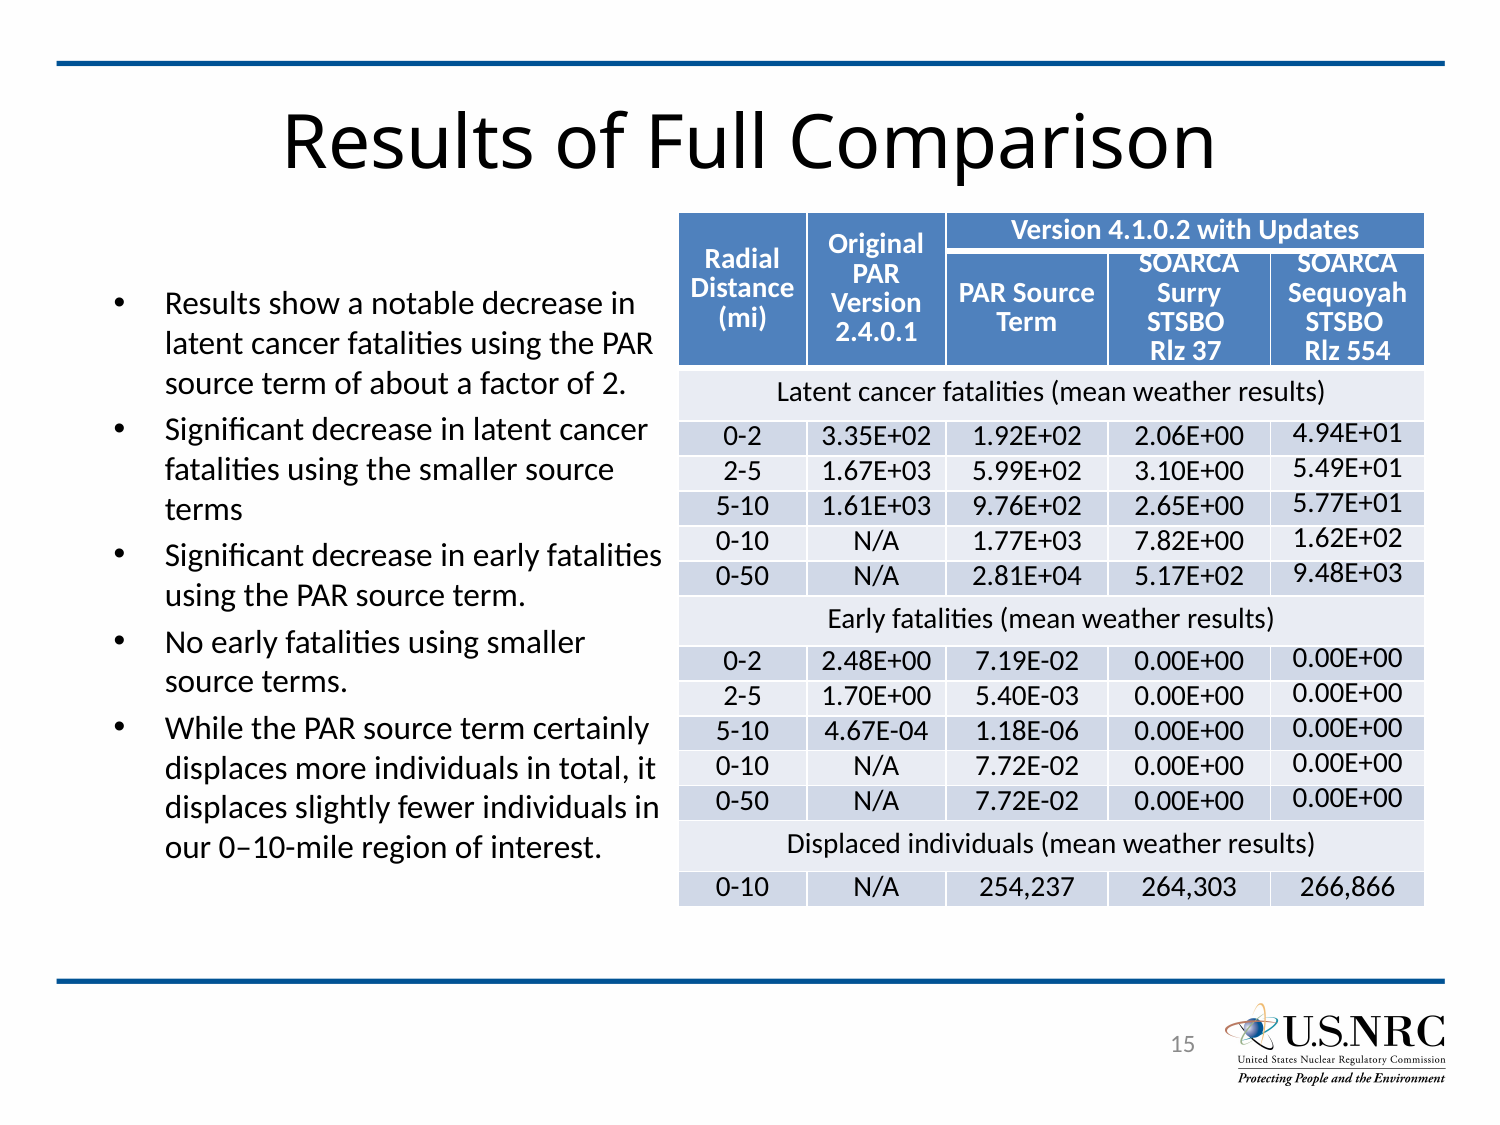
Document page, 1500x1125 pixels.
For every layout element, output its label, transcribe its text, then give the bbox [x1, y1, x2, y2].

table_cell N/A [808, 562, 945, 595]
table_cell N/A [808, 786, 945, 820]
table_cell 3.10E+00 [1109, 457, 1270, 490]
table_cell 1.77E+03 [947, 527, 1107, 560]
table_cell 0.00E+00 [1271, 647, 1424, 680]
table_cell 5.40E-03 [947, 682, 1107, 715]
table_cell N/A [808, 872, 945, 906]
table_cell 0-50 [679, 786, 806, 820]
table_cell Latent cancer fatalities (mean weather results) [679, 371, 1424, 420]
table_cell 0.00E+00 [1109, 751, 1270, 785]
table_cell 5.17E+02 [1109, 562, 1270, 595]
table_cell 0-2 [679, 422, 806, 455]
table_cell SOARCA Surry STSBO Rlz 37 [1109, 254, 1270, 365]
table_cell 266,866 [1271, 872, 1424, 906]
table_cell 0-50 [679, 562, 806, 595]
table_cell 0-10 [679, 751, 806, 785]
table_cell 1.92E+02 [947, 422, 1107, 455]
table_cell 0.00E+00 [1271, 786, 1424, 820]
table_cell 4.94E+01 [1271, 422, 1424, 455]
table_cell 0-10 [679, 527, 806, 560]
slide_number 15 [1030, 1012, 1211, 1073]
table_cell 0.00E+00 [1271, 682, 1424, 715]
table_cell 9.48E+03 [1271, 562, 1424, 595]
table_cell 7.19E-02 [947, 647, 1107, 680]
table_cell 0.00E+00 [1109, 682, 1270, 715]
table_header Version 4.1.0.2 with Updates [947, 213, 1424, 248]
table_cell 1.62E+02 [1271, 527, 1424, 560]
table_cell 5.77E+01 [1271, 492, 1424, 525]
table_cell 0.00E+00 [1109, 786, 1270, 820]
table_cell SOARCA Sequoyah STSBO Rlz 554 [1271, 254, 1424, 365]
table_cell 264,303 [1109, 872, 1270, 906]
table_cell 2-5 [679, 682, 806, 715]
table_cell 0.00E+00 [1271, 717, 1424, 750]
table_cell 2.06E+00 [1109, 422, 1270, 455]
table_cell 2-5 [679, 457, 806, 490]
table_cell 5.49E+01 [1271, 457, 1424, 490]
table_cell 9.76E+02 [947, 492, 1107, 525]
table_cell 0.00E+00 [1109, 717, 1270, 750]
table_cell Early fatalities (mean weather results) [679, 597, 1424, 645]
table_cell 7.72E-02 [947, 786, 1107, 820]
table_cell 2.48E+00 [808, 647, 945, 680]
table_cell 0-10 [679, 872, 806, 906]
title Results of Full Comparison [75, 45, 1425, 233]
table_cell 0.00E+00 [1271, 751, 1424, 785]
table_cell N/A [808, 527, 945, 560]
table_header Radial Distance (mi) [679, 213, 806, 365]
table_cell 1.18E-06 [947, 717, 1107, 750]
table_cell 1.70E+00 [808, 682, 945, 715]
table_cell N/A [808, 751, 945, 785]
table_cell 2.81E+04 [947, 562, 1107, 595]
table_cell 0-2 [679, 647, 806, 680]
table_cell 5-10 [679, 717, 806, 750]
table_cell 0.00E+00 [1109, 647, 1270, 680]
table_cell Displaced individuals (mean weather results) [679, 821, 1424, 871]
picture [0, 0, 1500, 1125]
table_cell 4.67E-04 [808, 717, 945, 750]
table_cell 5-10 [679, 492, 806, 525]
table_cell 7.72E-02 [947, 751, 1107, 785]
table_cell 254,237 [947, 872, 1107, 906]
list Results show a notable decrease in latent cancer fatalities using the PAR source term of about a factor of 2. Significant decrease in latent cancer fatalities using the smaller source terms Significant decrease in early fatalities using the PAR source term. No early fatalities using smaller source terms. While the PAR source term certainly displaces more individuals in total, it displaces slightly fewer individuals in our 0–10-mile region of interest. [98, 274, 679, 964]
table_cell 3.35E+02 [808, 422, 945, 455]
table_header Original PAR Version 2.4.0.1 [808, 213, 945, 365]
table_cell 1.67E+03 [808, 457, 945, 490]
table_cell 5.99E+02 [947, 457, 1107, 490]
table_cell PAR Source Term [947, 254, 1107, 365]
table_cell 1.61E+03 [808, 492, 945, 525]
table_cell 7.82E+00 [1109, 527, 1270, 560]
table_cell 2.65E+00 [1109, 492, 1270, 525]
